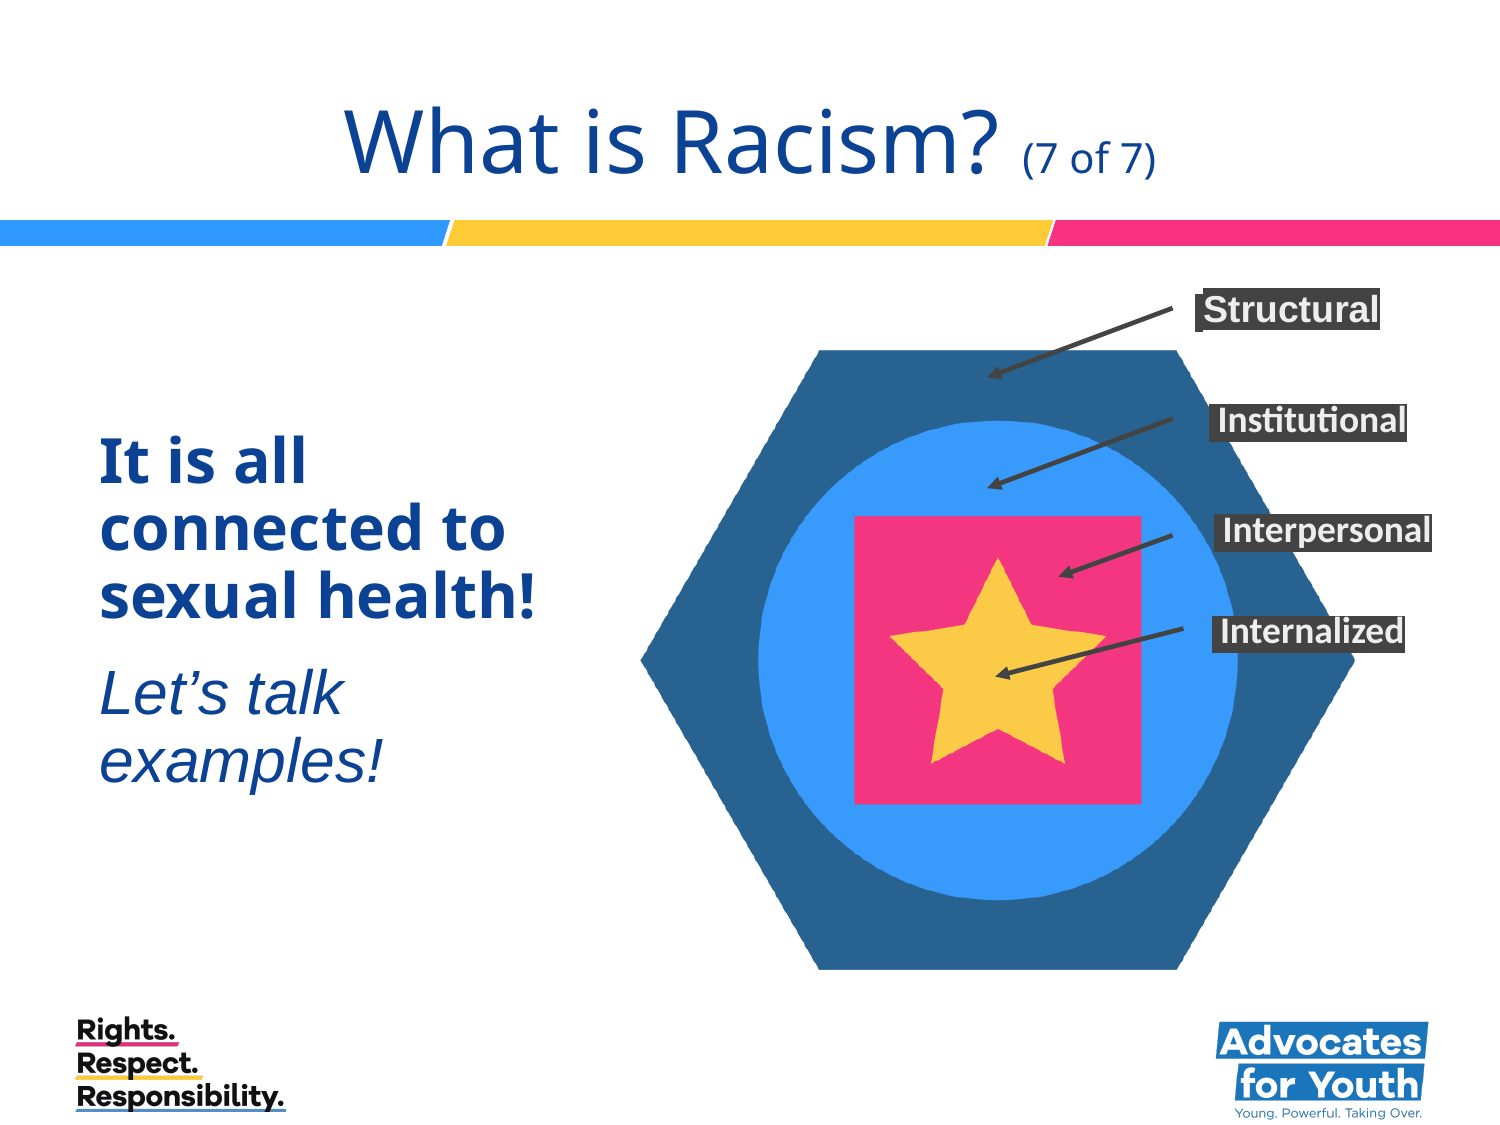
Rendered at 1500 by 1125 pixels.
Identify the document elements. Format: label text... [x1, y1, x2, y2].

title What is Racism? (7 of 7) [75, 45, 1425, 233]
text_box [986, 307, 1173, 378]
picture [0, 207, 1500, 258]
text_box Interpersonal [1359, 497, 1491, 558]
text_box Institutional [1359, 387, 1476, 448]
picture [640, 350, 1355, 970]
text_box Internalized [1359, 598, 1476, 659]
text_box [994, 628, 1184, 677]
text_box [1058, 535, 1173, 577]
text_box Structural [1120, 277, 1455, 338]
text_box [986, 418, 1173, 489]
list It is all connected to sexual health! Let’s talk examples! [84, 421, 653, 1002]
